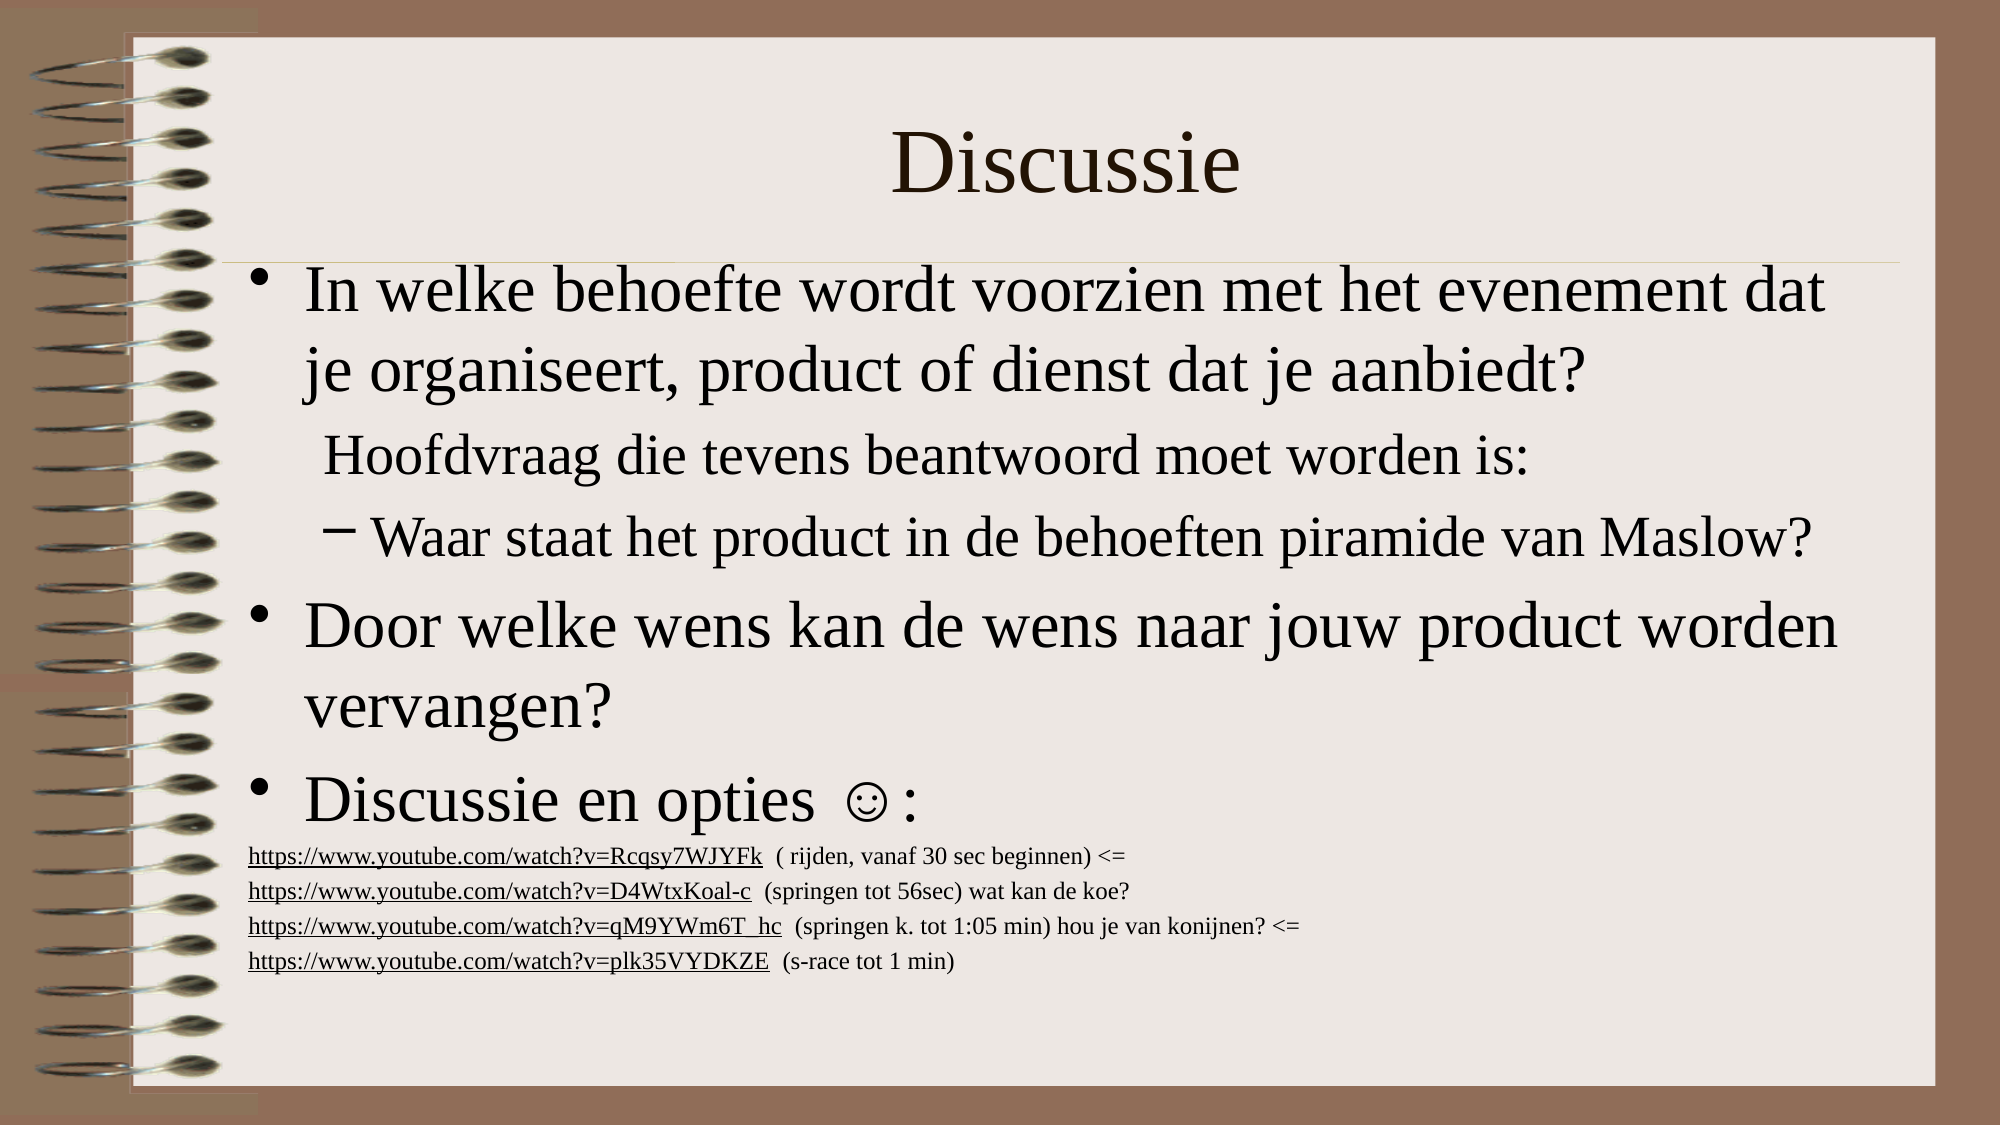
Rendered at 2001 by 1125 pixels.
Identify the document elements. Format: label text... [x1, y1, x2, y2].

picture [0, 8, 259, 674]
title Discussie [233, 62, 1900, 237]
picture [0, 692, 259, 1115]
list In welke behoefte wordt voorzien met het evenement dat je organiseert, product of dienst dat je aanbiedt? Hoofdvraag die tevens beantwoord moet worden is: Waar staat het product in de behoeften piramide van Maslow? Door welke wens kan de wens naar jouw product worden vervangen? Discussie en opties ☺: https://www.youtube.com/watch?v=Rcqsy7WJYFk ( rijden, vanaf 30 sec beginnen) <= https://www.youtube.com/watch?v=D4WtxKoal-c (springen tot 56sec) wat kan de koe? https://www.youtube.com/watch?v=qM9YWm6T_hc (springen k. tot 1:05 min) hou je van konijnen? <= https://www.youtube.com/watch?v=plk35VYDKZE (s-race tot 1 min) [233, 237, 1900, 963]
